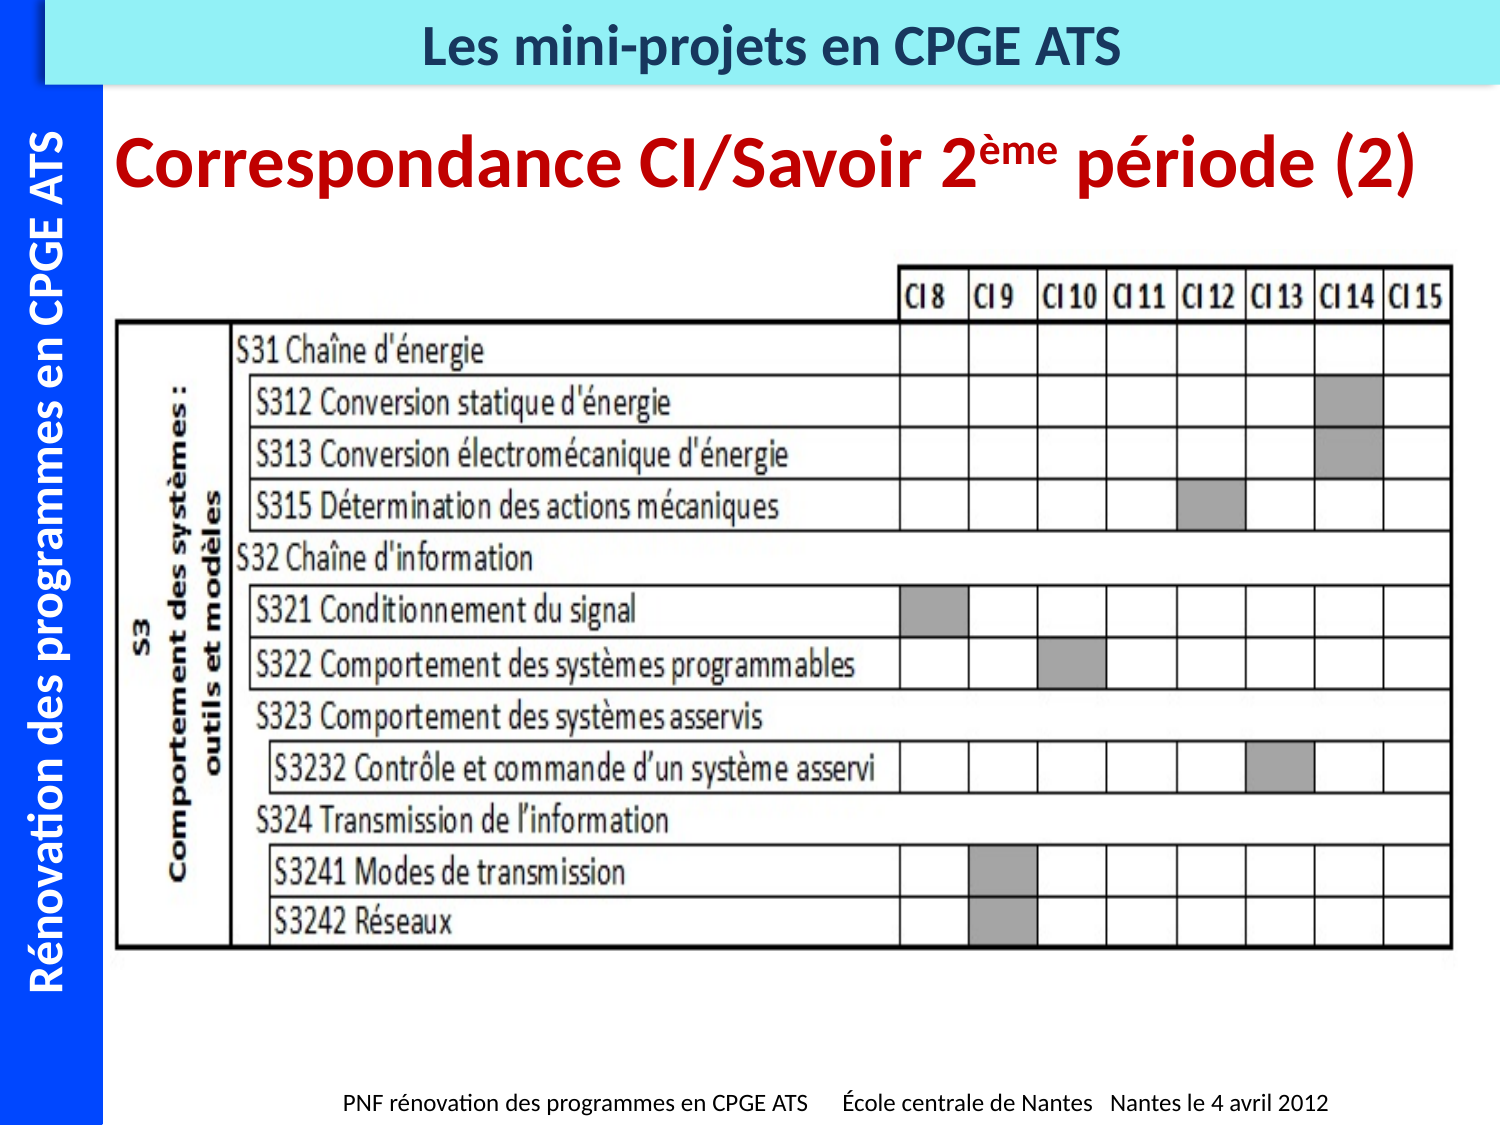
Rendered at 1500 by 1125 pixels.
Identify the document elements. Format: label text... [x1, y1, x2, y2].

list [113, 252, 1457, 968]
title Correspondance CI/Savoir 2ème période (2) [91, 105, 1442, 253]
